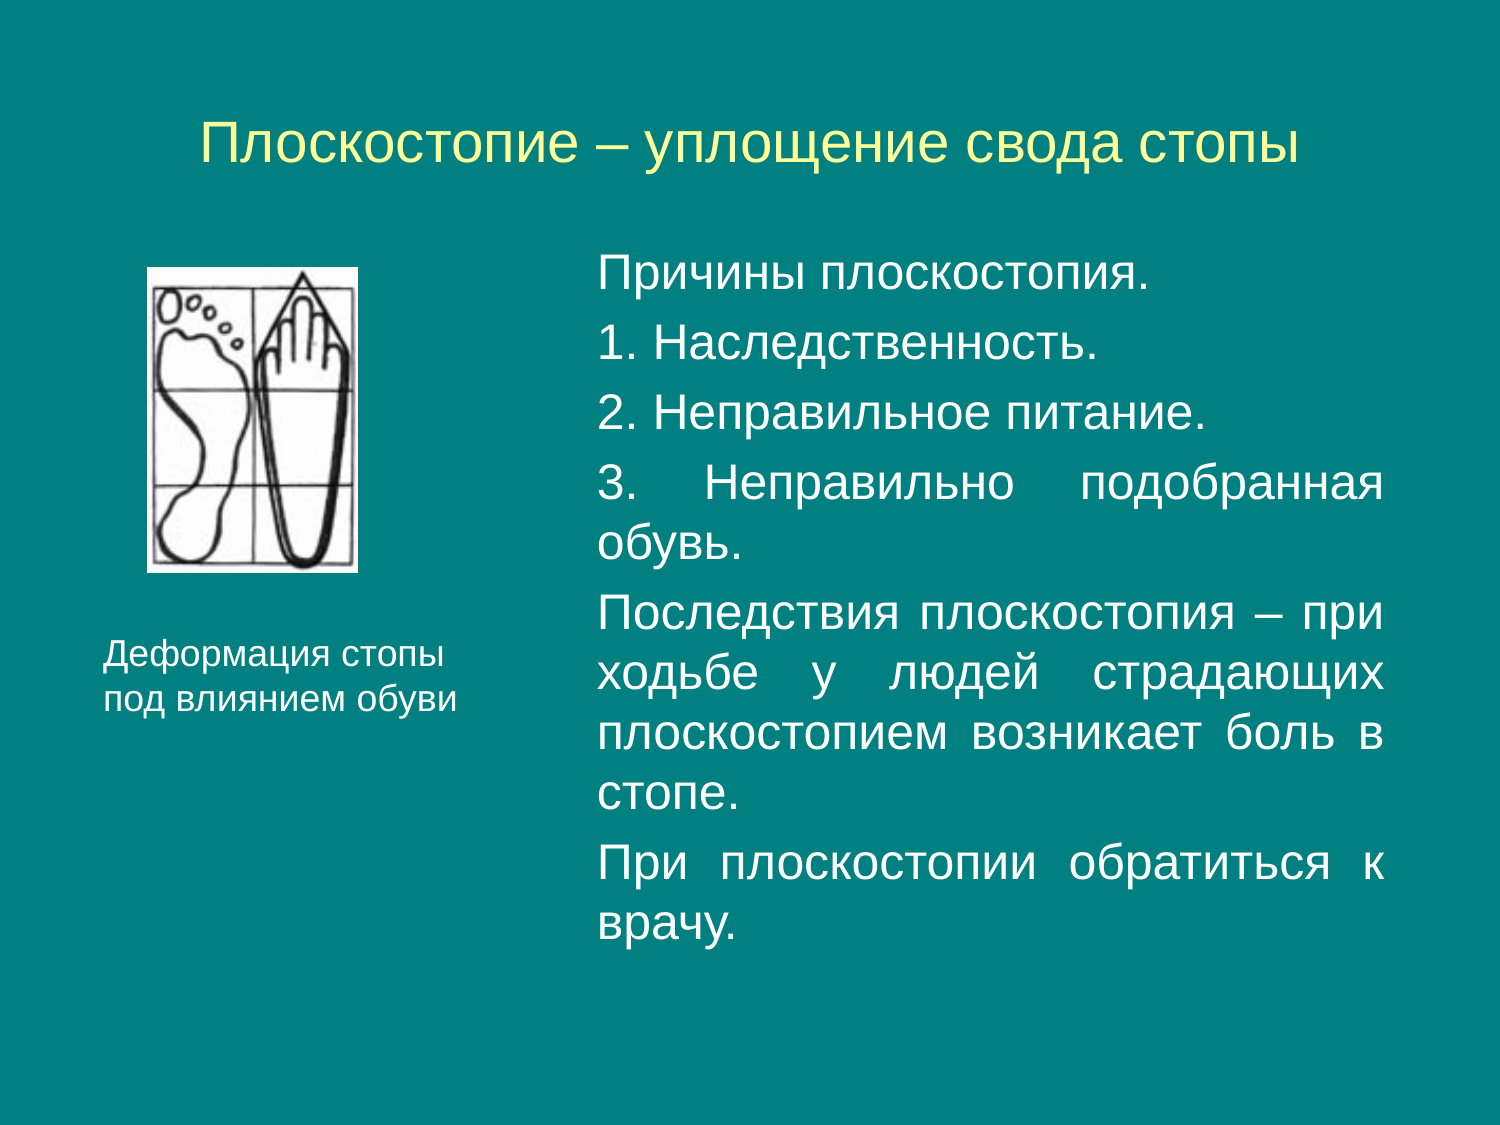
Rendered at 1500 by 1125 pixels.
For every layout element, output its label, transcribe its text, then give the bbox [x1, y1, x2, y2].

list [147, 266, 358, 573]
text_box Деформация стопы под влиянием обуви [88, 621, 491, 727]
title Плоскостопие – уплощение свода стопы [74, 44, 1426, 233]
list Причины плоскостопия. 1. Наследственность. 2. Неправильное питание. 3. Неправильно подобранная обувь. Последствия плоскостопия – при ходьбе у людей страдающих плоскостопием возникает боль в стопе. При плоскостопии обратиться к врачу. [525, 231, 1400, 1005]
